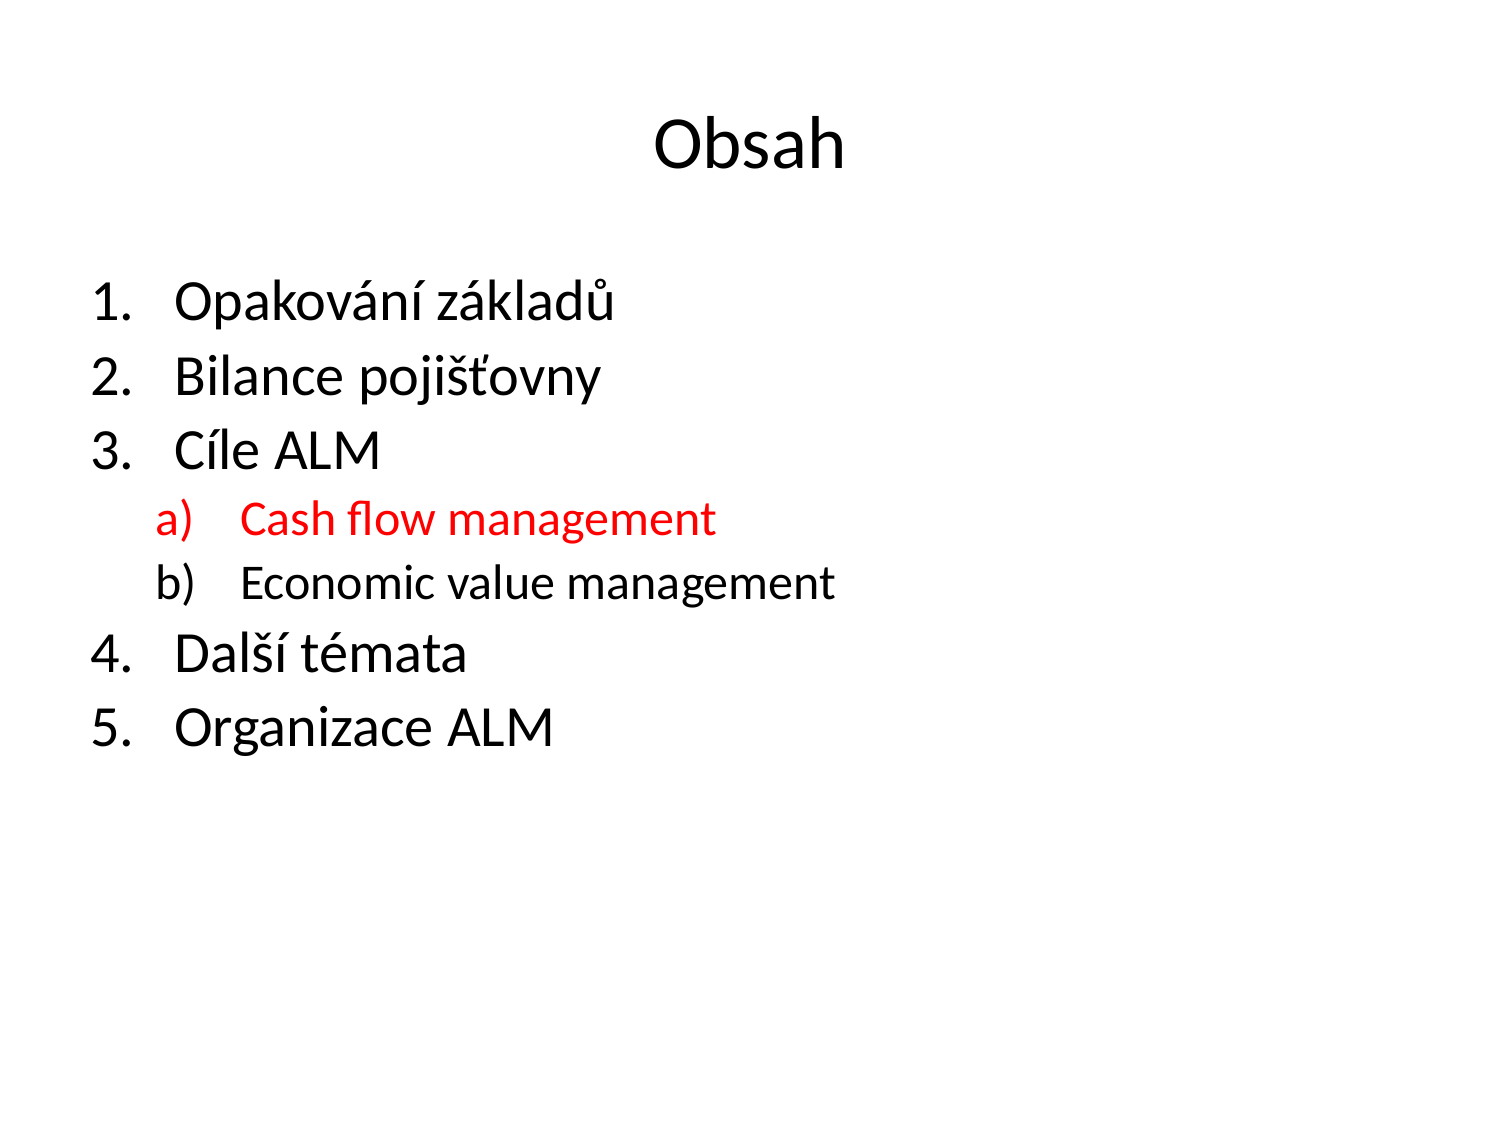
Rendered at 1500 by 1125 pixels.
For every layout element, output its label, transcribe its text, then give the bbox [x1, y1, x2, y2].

title Obsah [75, 45, 1425, 233]
list Opakování základů Bilance pojišťovny Cíle ALM Cash flow management Economic value management Další témata Organizace ALM [75, 262, 1425, 1005]
